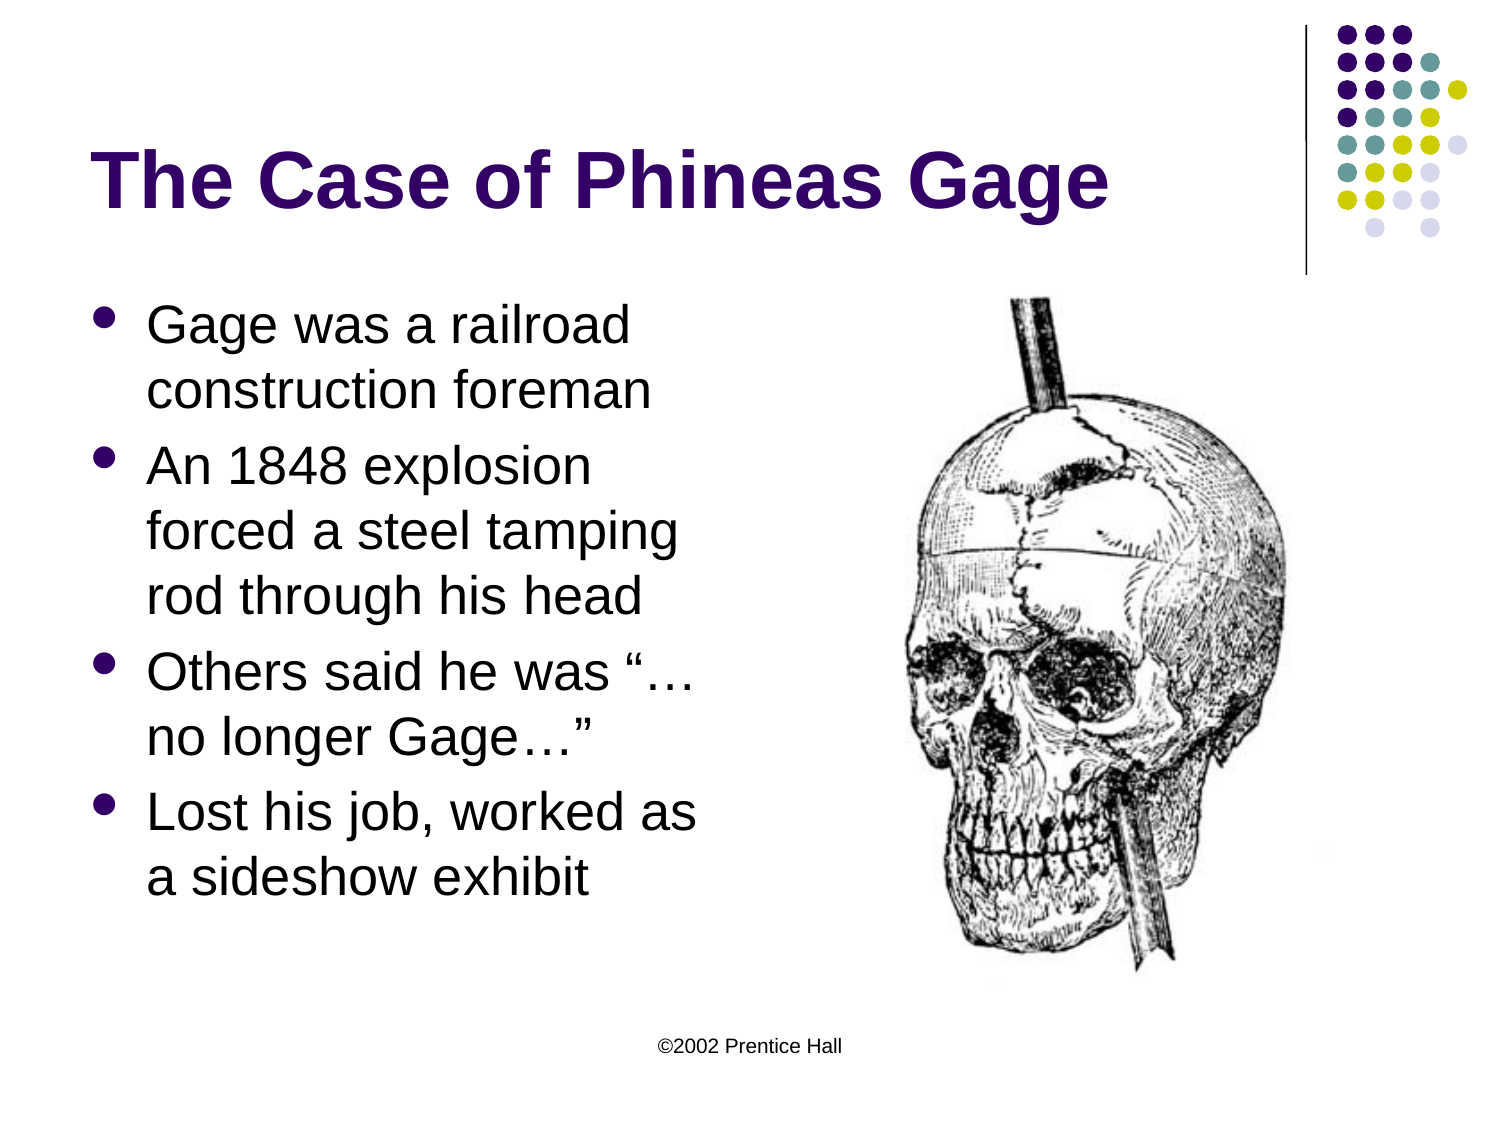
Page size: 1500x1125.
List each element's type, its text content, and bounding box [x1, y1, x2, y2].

title The Case of Phineas Gage [75, 20, 1313, 233]
list Gage was a railroad construction foreman An 1848 explosion forced a steel tamping rod through his head Others said he was “…no longer Gage…” Lost his job, worked as a sideshow exhibit [75, 282, 737, 1006]
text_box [848, 281, 1341, 1006]
footer ©2002 Prentice Hall [512, 1025, 988, 1100]
